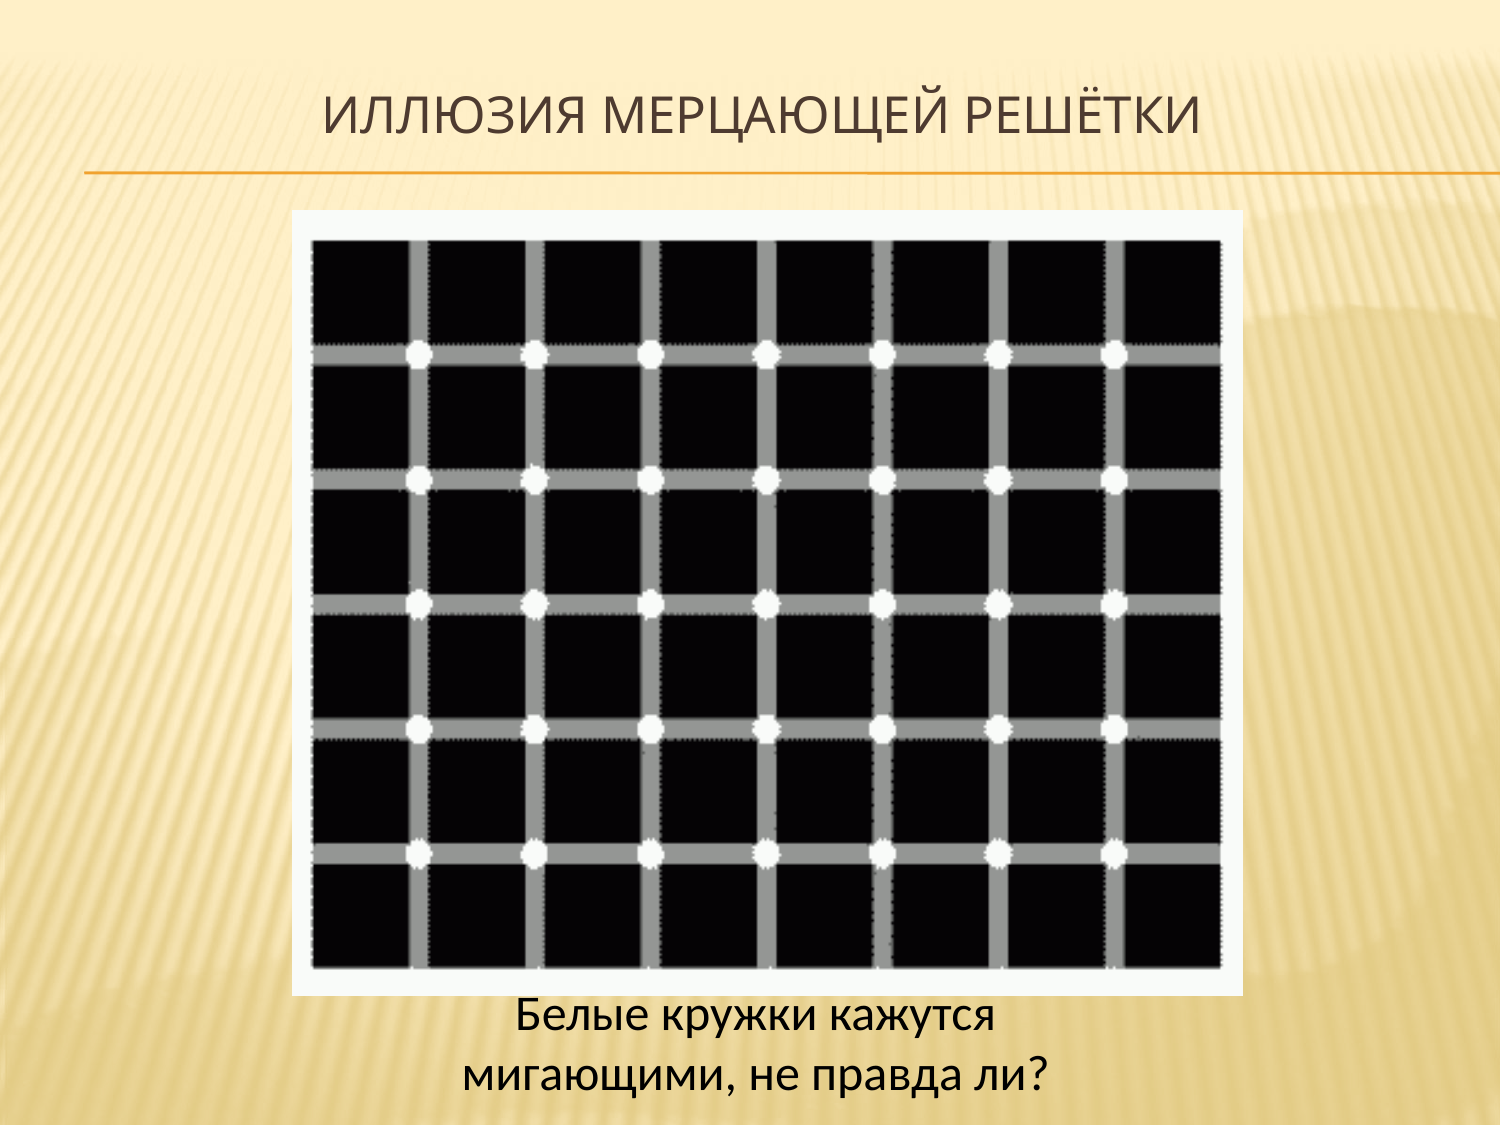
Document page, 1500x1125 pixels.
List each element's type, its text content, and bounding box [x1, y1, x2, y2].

title Иллюзия мерцающей решётки [50, 75, 1475, 213]
text_box Белые кружки кажутся мигающими, не правда ли? [433, 1015, 1078, 1109]
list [292, 210, 1243, 997]
